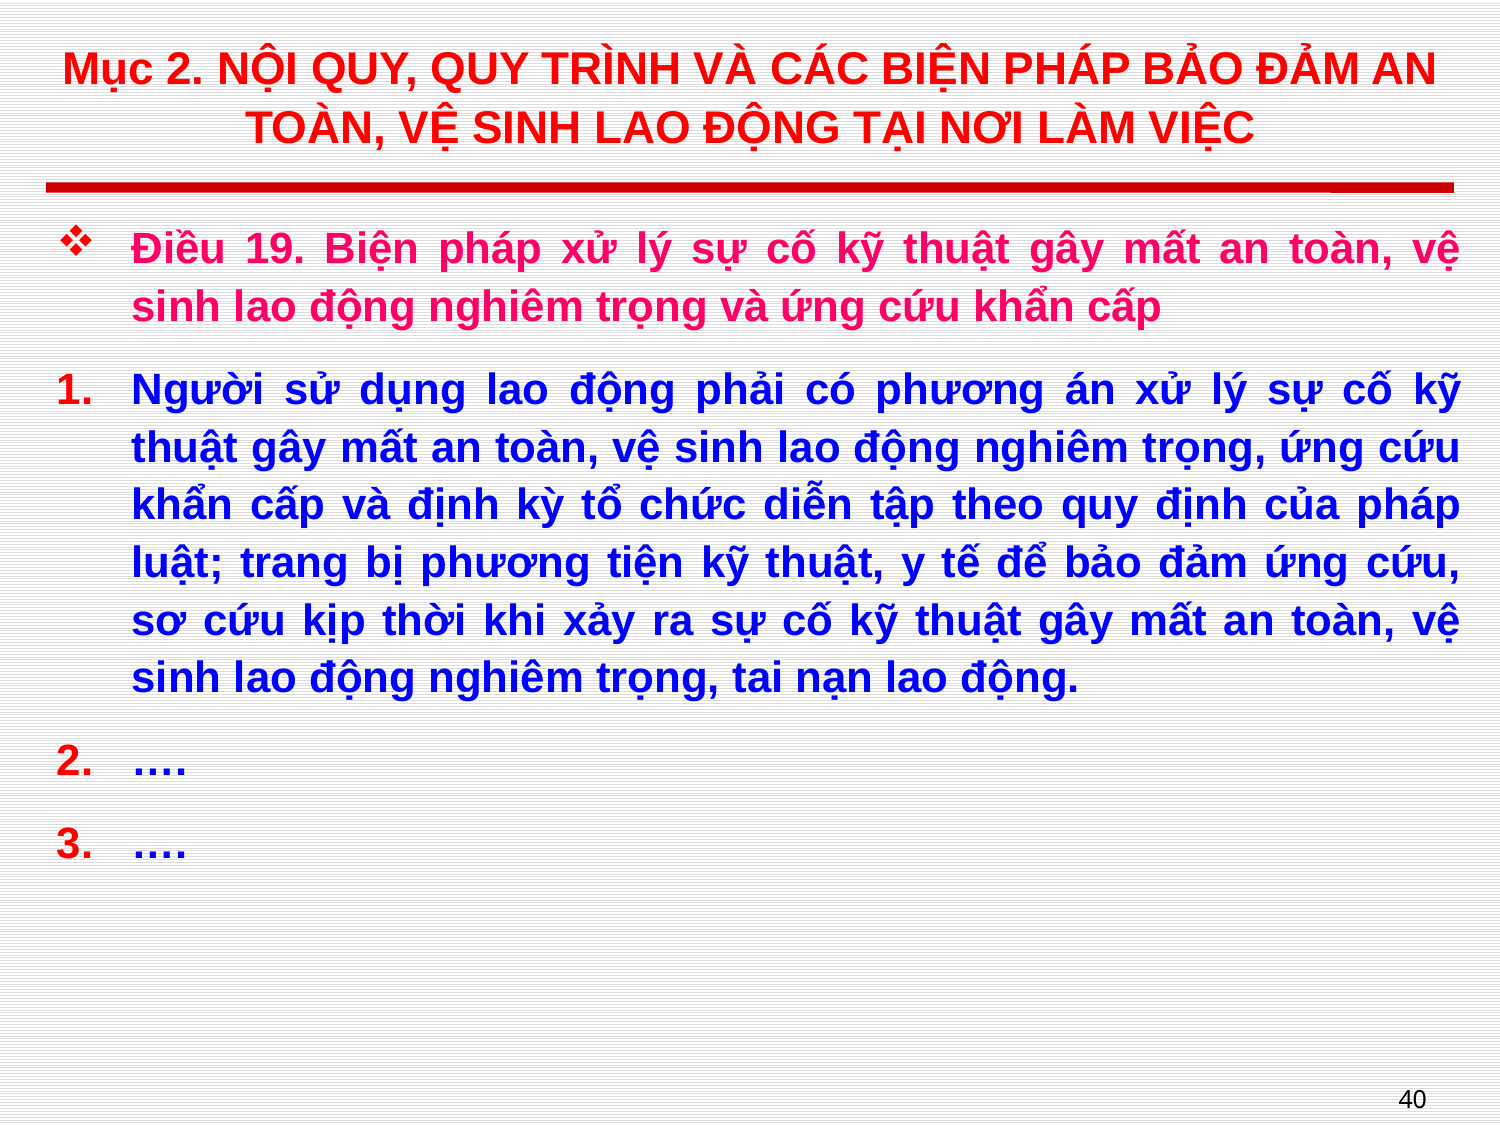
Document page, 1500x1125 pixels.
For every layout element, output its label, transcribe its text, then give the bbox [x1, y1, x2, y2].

title Mục 2. NỘI QUY, QUY TRÌNH VÀ CÁC BIỆN PHÁP BẢO ĐẢM AN TOÀN, VỆ SINH LAO ĐỘNG TẠI NƠI LÀM VIỆC [38, 24, 1463, 163]
text_box Điều 19. Biện pháp xử lý sự cố kỹ thuật gây mất an toàn, vệ sinh lao động nghiêm trọng và ứng cứu khẩn cấp Người sử dụng lao động phải có phương án xử lý sự cố kỹ thuật gây mất an toàn, vệ sinh lao động nghiêm trọng, ứng cứu khẩn cấp và định kỳ tổ chức diễn tập theo quy định của pháp luật; trang bị phương tiện kỹ thuật, y tế để bảo đảm ứng cứu, sơ cứu kịp thời khi xảy ra sự cố kỹ thuật gây mất an toàn, vệ sinh lao động nghiêm trọng, tai nạn lao động. …. …. [23, 199, 1477, 1088]
